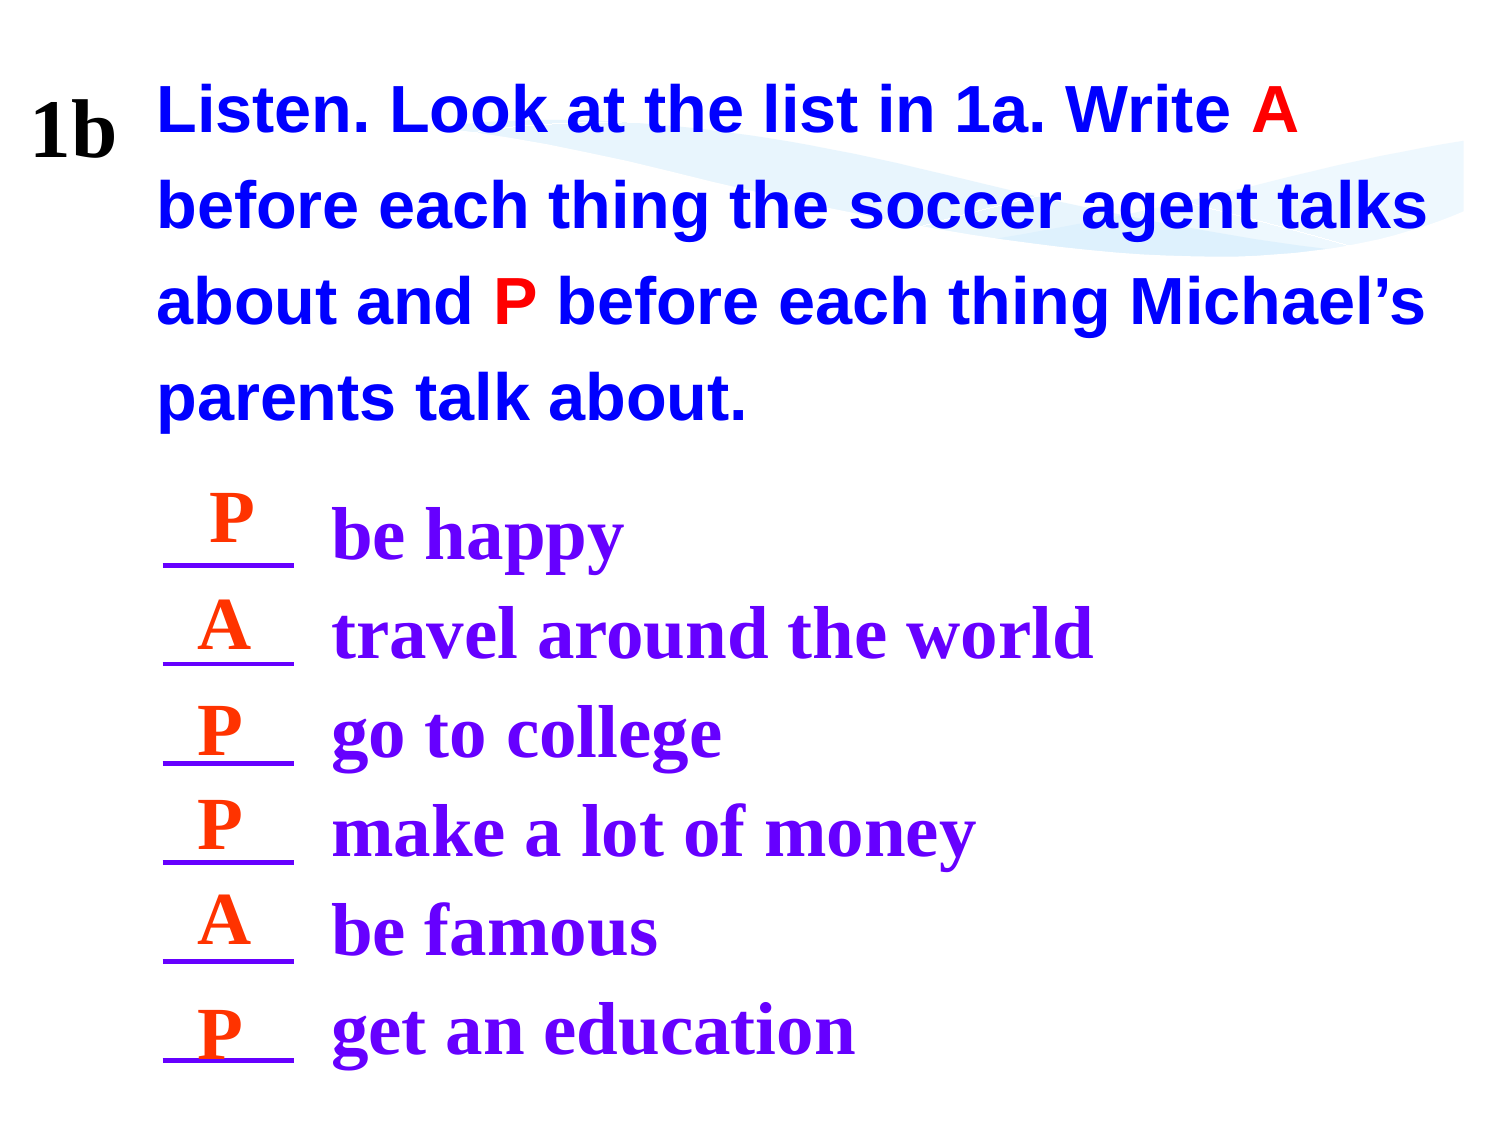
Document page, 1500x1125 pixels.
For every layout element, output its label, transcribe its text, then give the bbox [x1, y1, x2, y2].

text_box 1b [0, 42, 148, 206]
text_box P [194, 460, 295, 566]
text_box P [183, 977, 283, 1082]
text_box Listen. Look at the list in 1a. Write A before each thing the soccer agent talks about and P before each thing Michael’s parents talk about. [141, 42, 1471, 441]
text_box P [183, 779, 283, 862]
text_box A [183, 566, 283, 672]
text_box P [183, 673, 283, 779]
text_box be happy travel around the world go to college make a lot of money be famous get an education [147, 467, 1353, 1077]
text_box A [183, 862, 283, 967]
